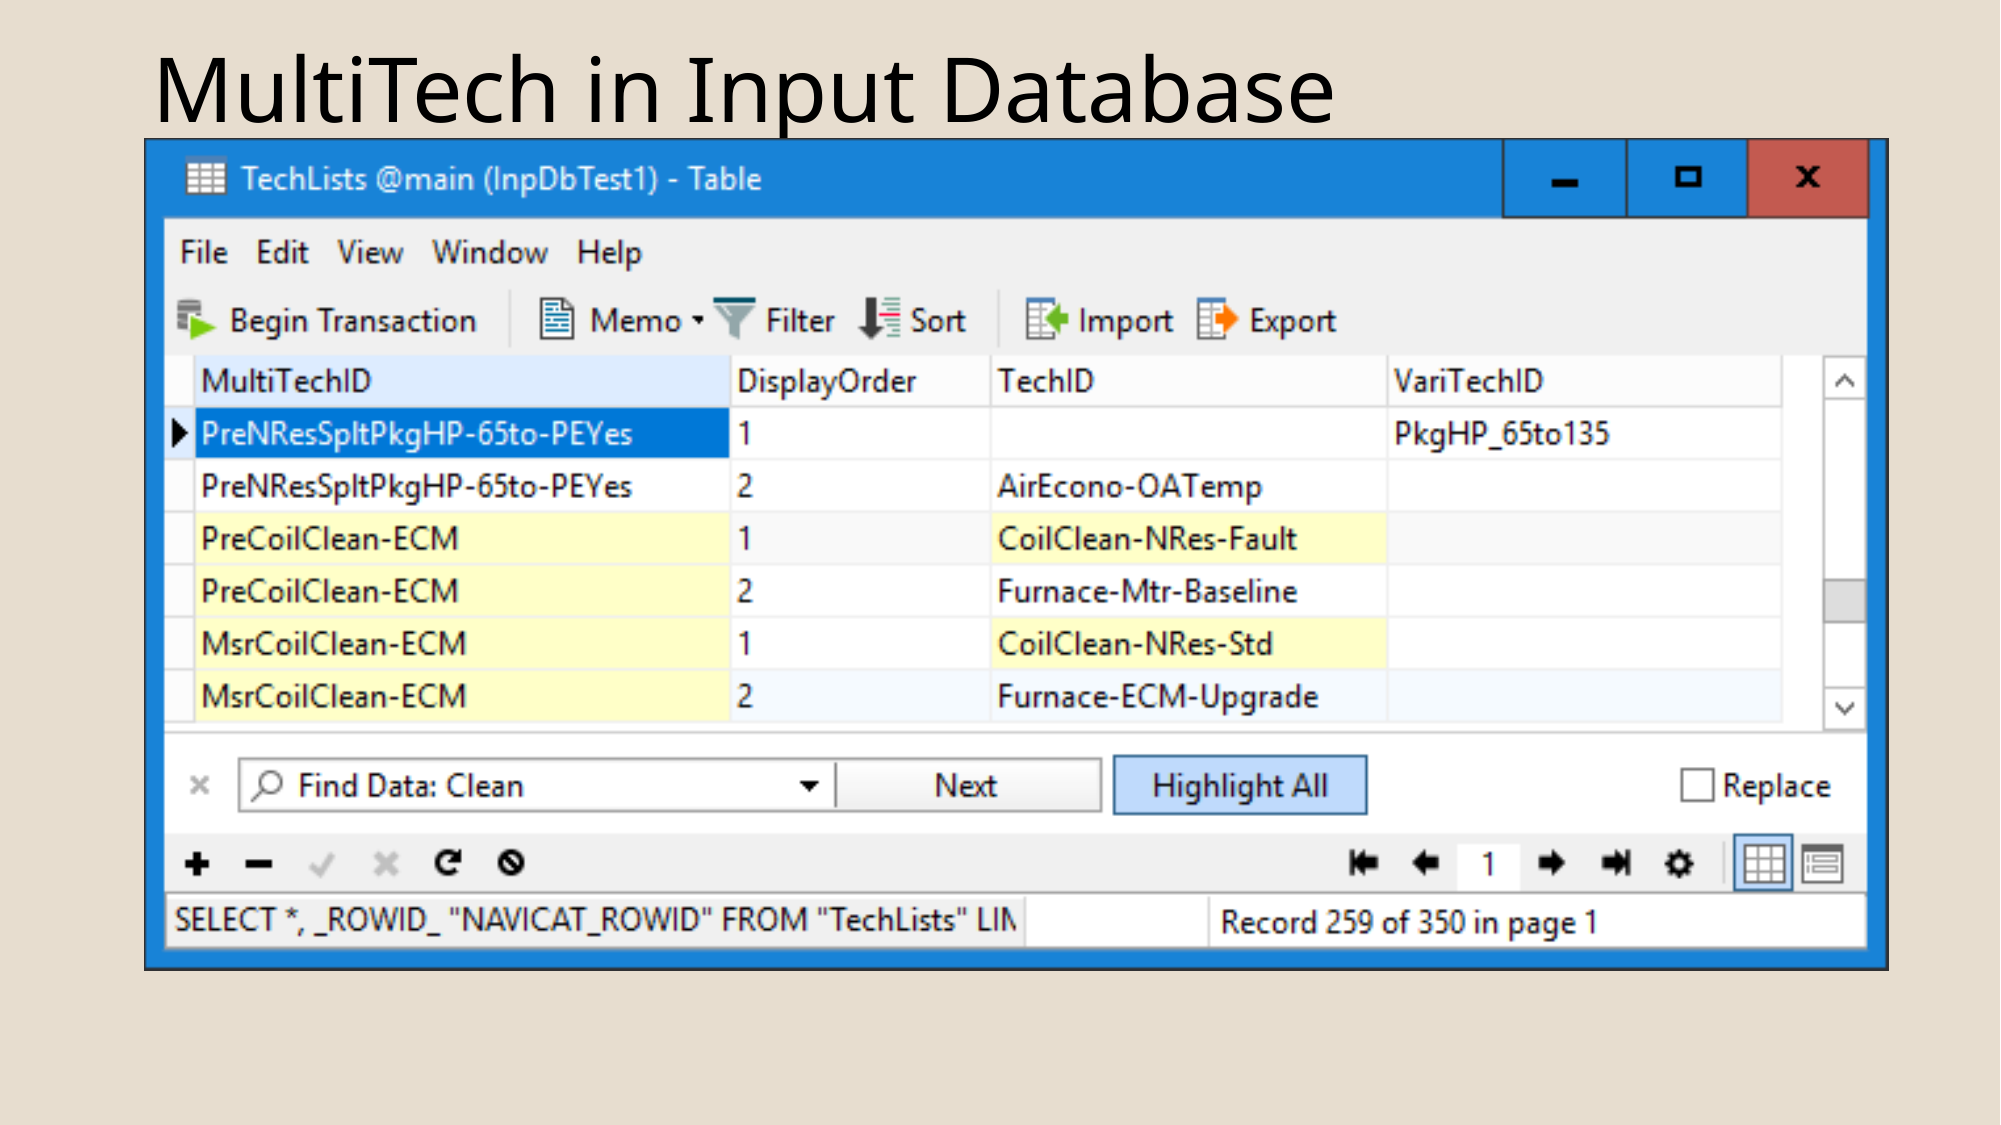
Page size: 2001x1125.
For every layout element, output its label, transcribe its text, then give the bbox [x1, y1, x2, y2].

picture [144, 138, 1889, 972]
title MultiTech in Input Database [137, 37, 1863, 150]
